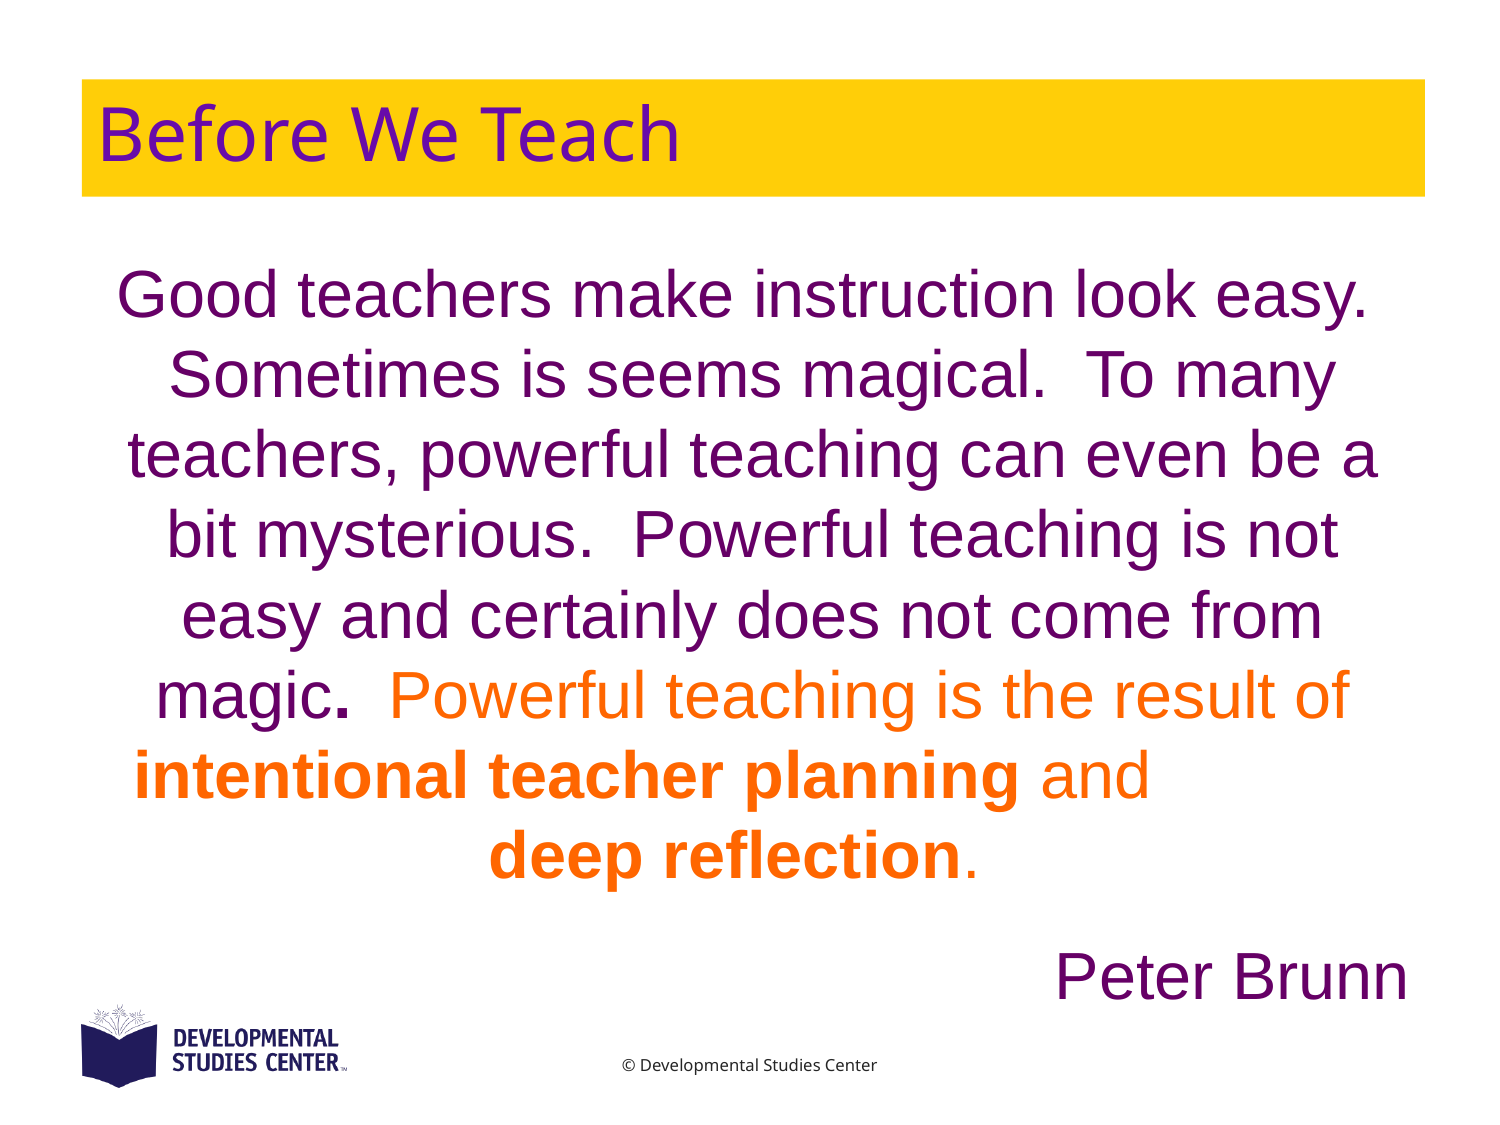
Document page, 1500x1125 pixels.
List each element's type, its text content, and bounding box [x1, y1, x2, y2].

title Before We Teach [81, 79, 1425, 197]
list Good teachers make instruction look easy. Sometimes is seems magical. To many teachers, powerful teaching can even be a bit mysterious. Powerful teaching is not easy and certainly does not come from magic. Powerful teaching is the result of intentional teacher planning and deep reflection. Peter Brunn [81, 243, 1425, 1038]
picture [81, 1038, 347, 1088]
